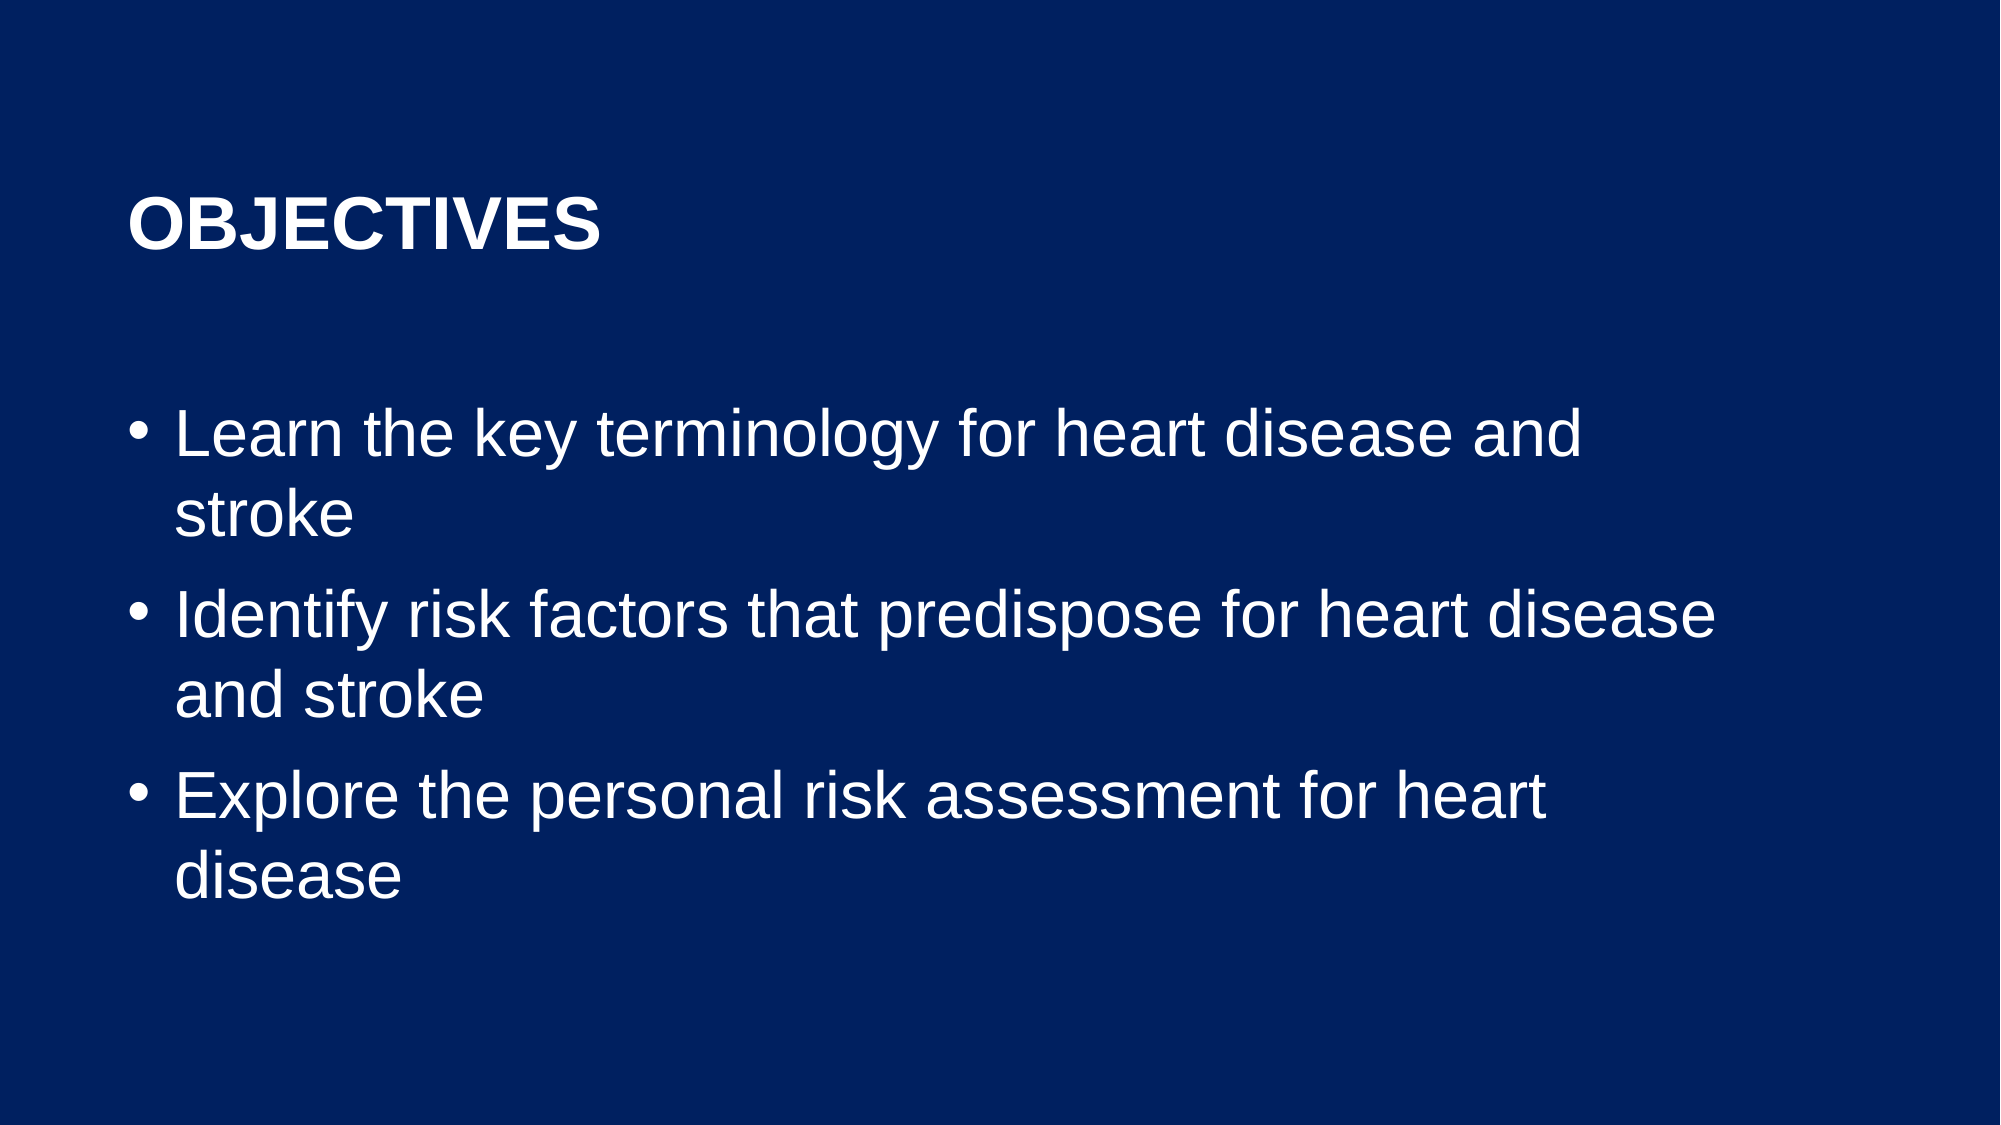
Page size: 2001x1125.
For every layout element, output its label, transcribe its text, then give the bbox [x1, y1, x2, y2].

title objectives [112, 99, 1775, 339]
list Learn the key terminology for heart disease and stroke Identify risk factors that predispose for heart disease and stroke Explore the personal risk assessment for heart disease [112, 351, 1775, 950]
